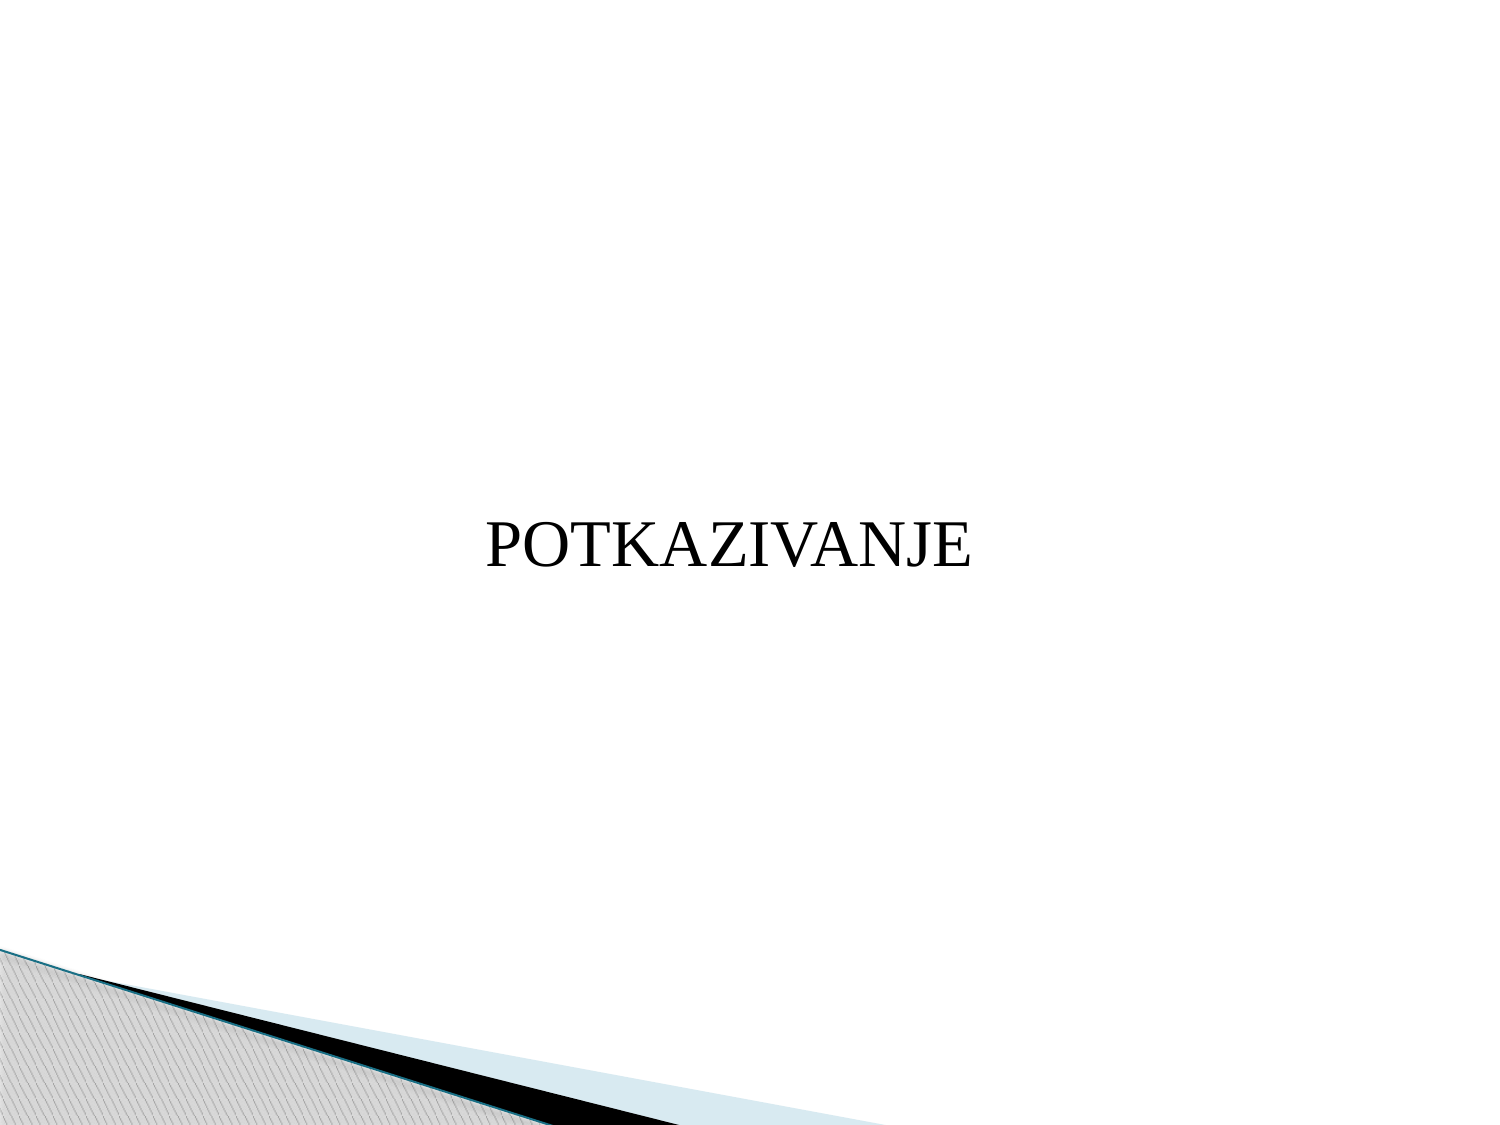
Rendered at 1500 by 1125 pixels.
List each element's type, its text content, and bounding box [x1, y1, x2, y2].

text_box POTKAZIVANJE [471, 492, 989, 587]
